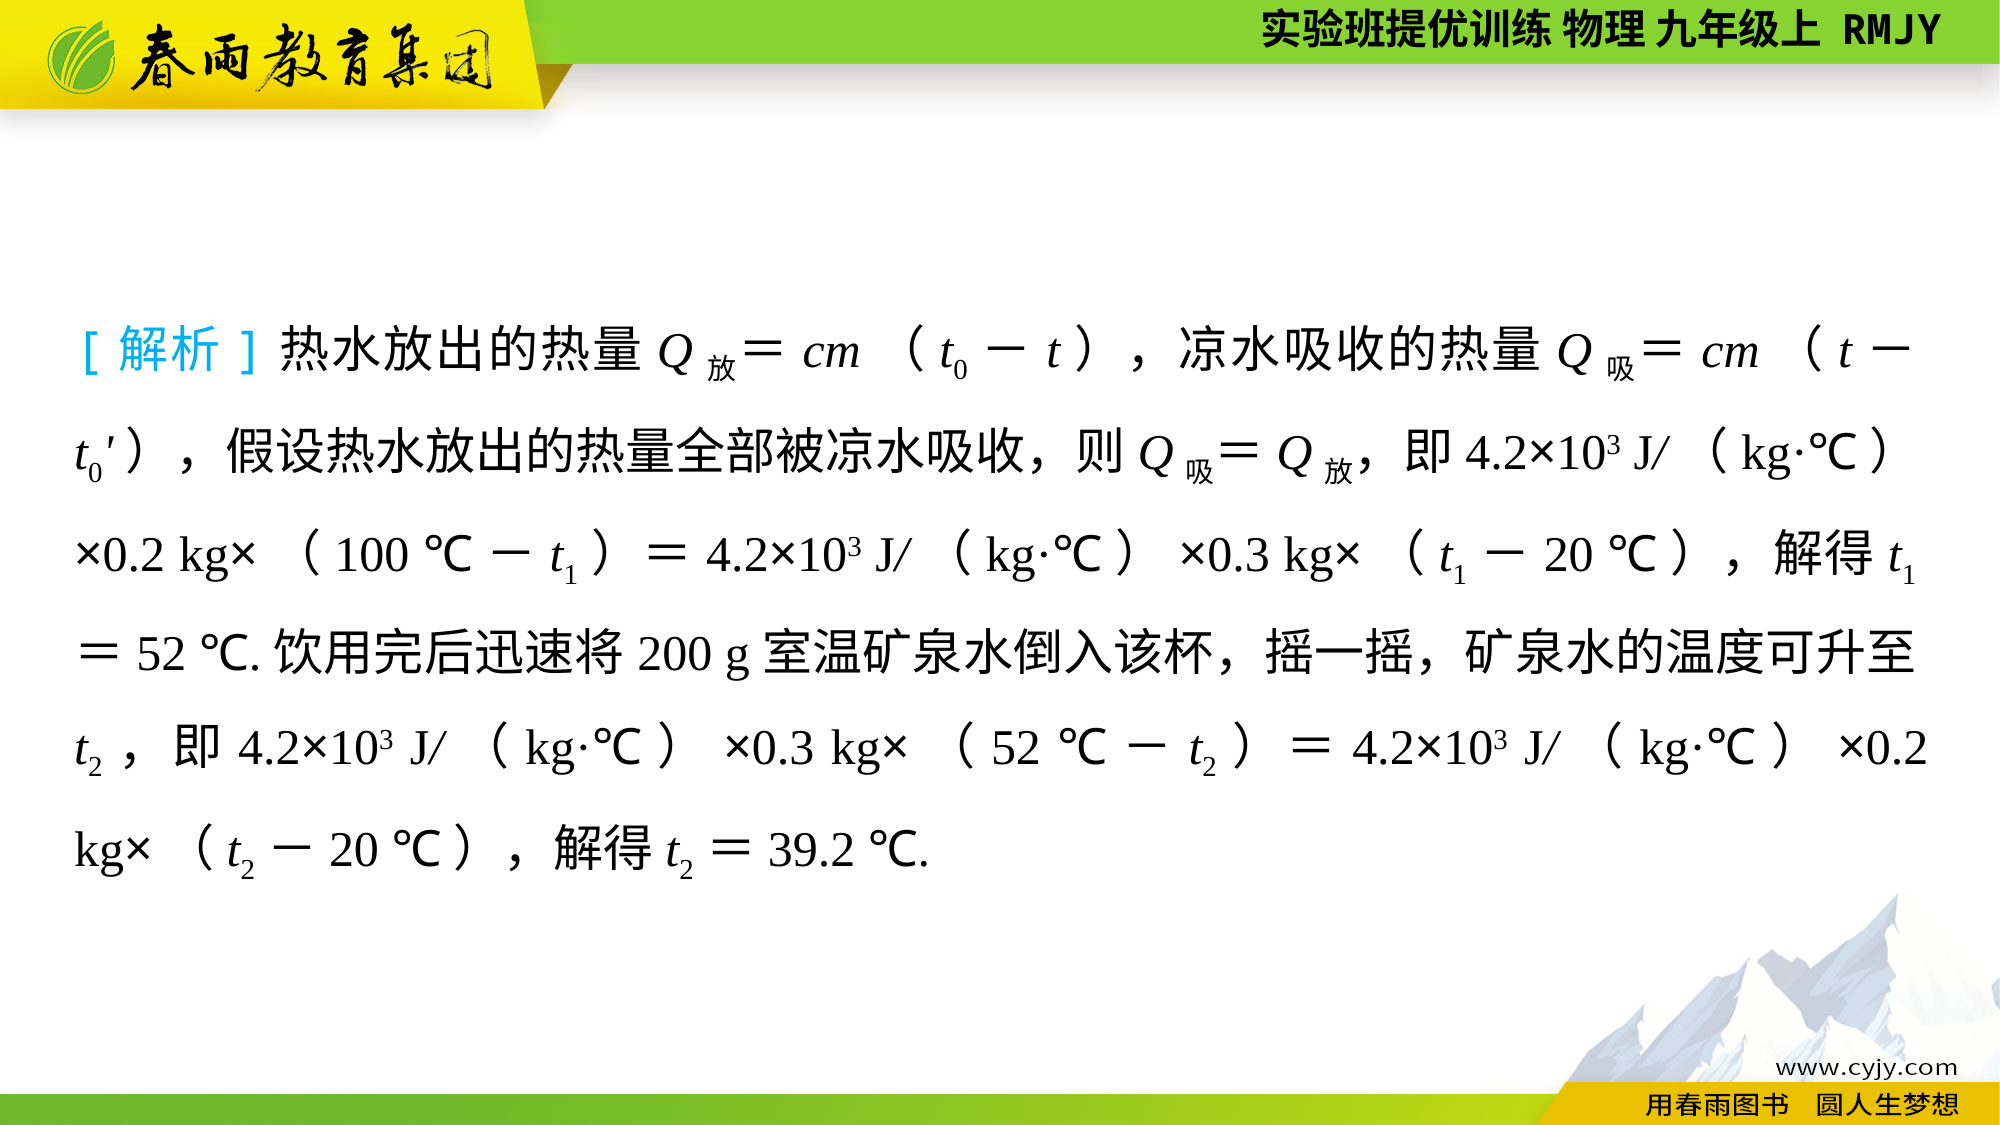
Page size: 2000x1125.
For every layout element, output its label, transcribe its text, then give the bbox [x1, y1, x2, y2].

list [解析]热水放出的热量Q放＝cm（t0－t），凉水吸收的热量Q吸＝cm（t－t0'），假设热水放出的热量全部被凉水吸收，则Q吸＝Q放，即4.2×103 J/（kg·℃）×0.2 kg×（100 ℃－t1）＝4.2×103 J/（kg·℃）×0.3 kg×（t1－20 ℃），解得t1＝52 ℃.饮用完后迅速将200 g室温矿泉水倒入该杯，摇一摇，矿泉水的温度可升至t2，即4.2×103 J/（kg·℃）×0.3 kg×（52 ℃－t2）＝4.2×103 J/（kg·℃）×0.2 kg×（t2－20 ℃），解得t2＝39.2 ℃. [59, 275, 1944, 836]
picture [0, 0, 2000, 1125]
